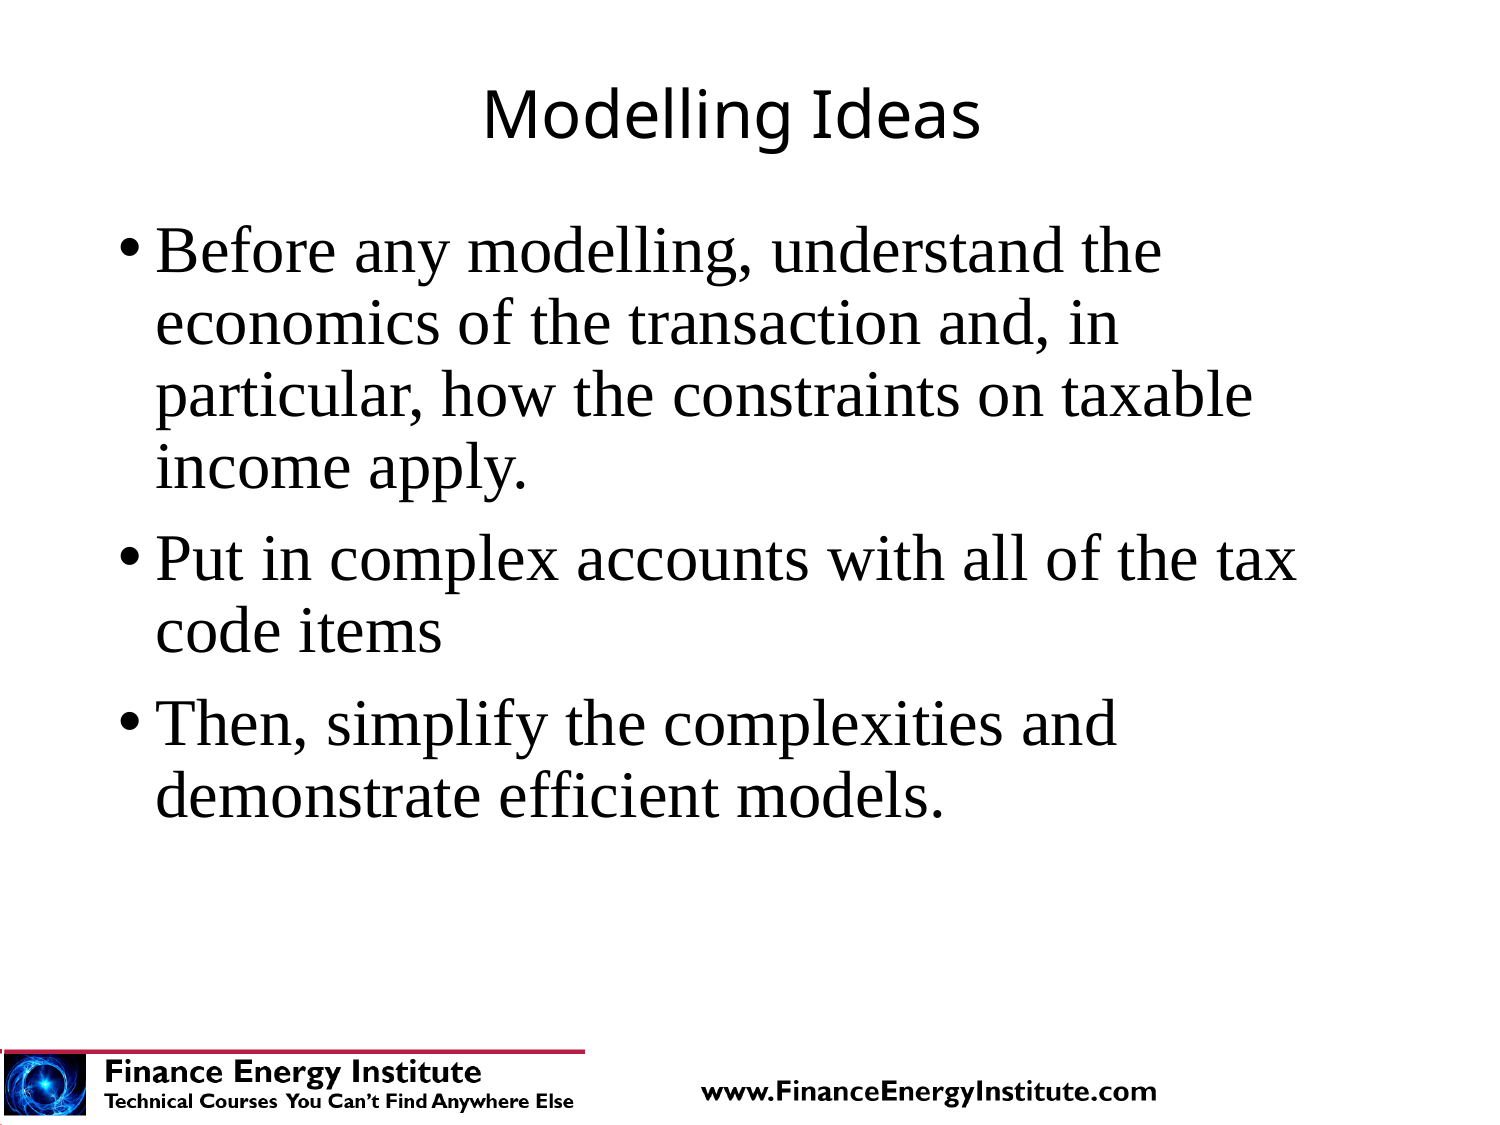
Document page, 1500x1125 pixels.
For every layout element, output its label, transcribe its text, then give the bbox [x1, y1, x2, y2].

picture [0, 1042, 585, 1125]
list Before any modelling, understand the economics of the transaction and, in particular, how the constraints on taxable income apply. Put in complex accounts with all of the tax code items Then, simplify the complexities and demonstrate efficient models. [103, 207, 1400, 1014]
title Modelling Ideas [103, 59, 1361, 174]
picture [696, 1074, 1166, 1112]
